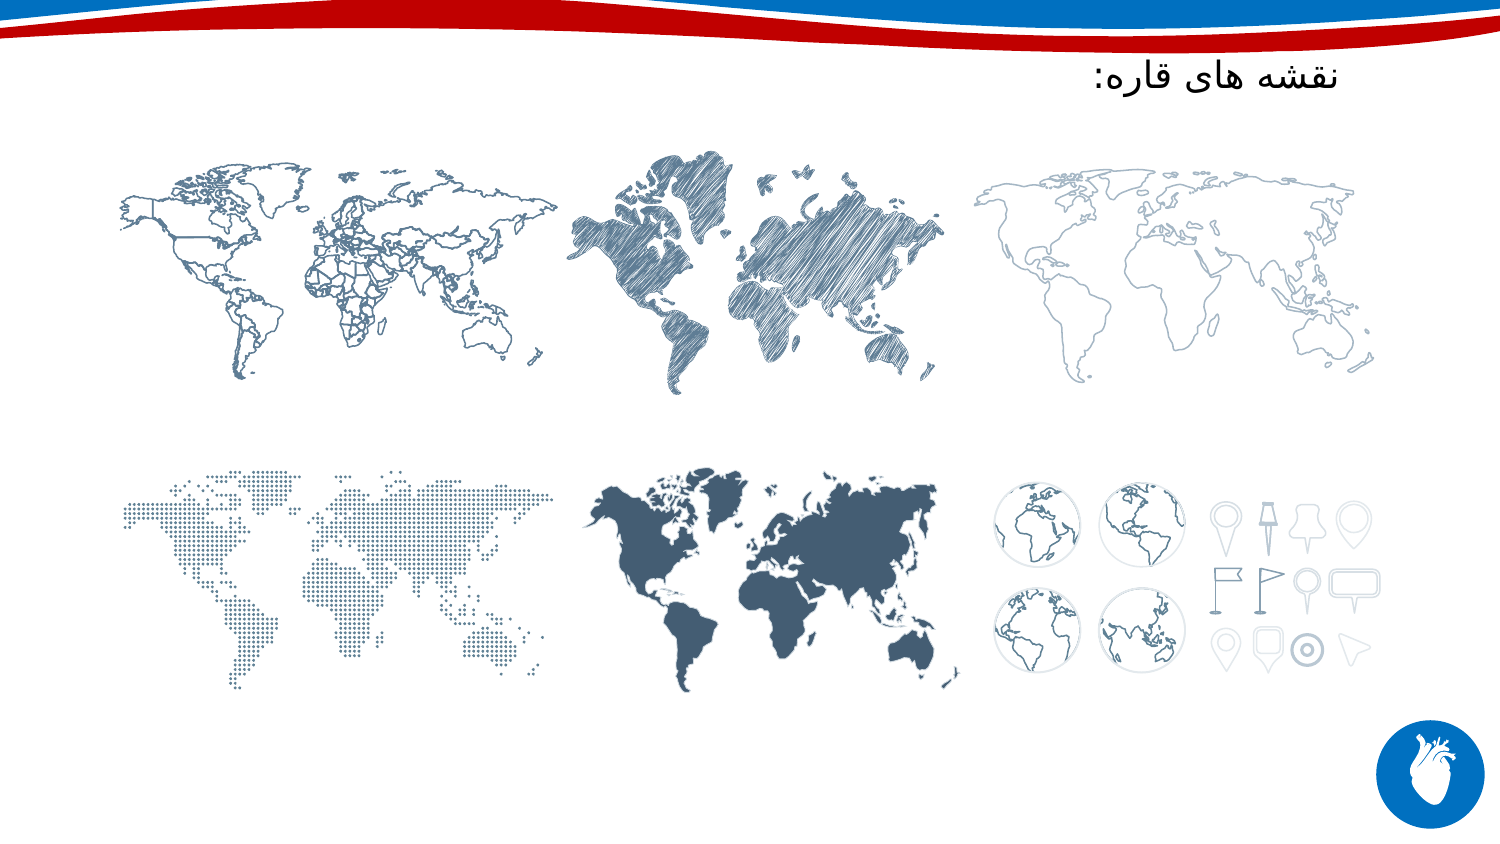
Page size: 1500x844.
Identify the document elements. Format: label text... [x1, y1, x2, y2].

text_box نقشه های قاره: [604, 44, 1355, 104]
text_box [1211, 628, 1241, 672]
text_box [1336, 501, 1372, 549]
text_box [1254, 568, 1285, 614]
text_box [1095, 587, 1188, 673]
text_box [123, 470, 554, 690]
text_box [1210, 501, 1242, 557]
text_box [989, 482, 1086, 568]
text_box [1293, 568, 1321, 614]
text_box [974, 169, 1374, 383]
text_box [1210, 568, 1242, 614]
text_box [1329, 569, 1380, 614]
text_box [1094, 482, 1190, 567]
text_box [582, 467, 962, 693]
text_box [1289, 504, 1326, 554]
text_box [565, 150, 945, 396]
text_box [1338, 633, 1371, 666]
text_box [1259, 502, 1277, 556]
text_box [1291, 634, 1323, 666]
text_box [120, 163, 558, 380]
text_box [991, 587, 1084, 673]
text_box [1253, 626, 1284, 673]
